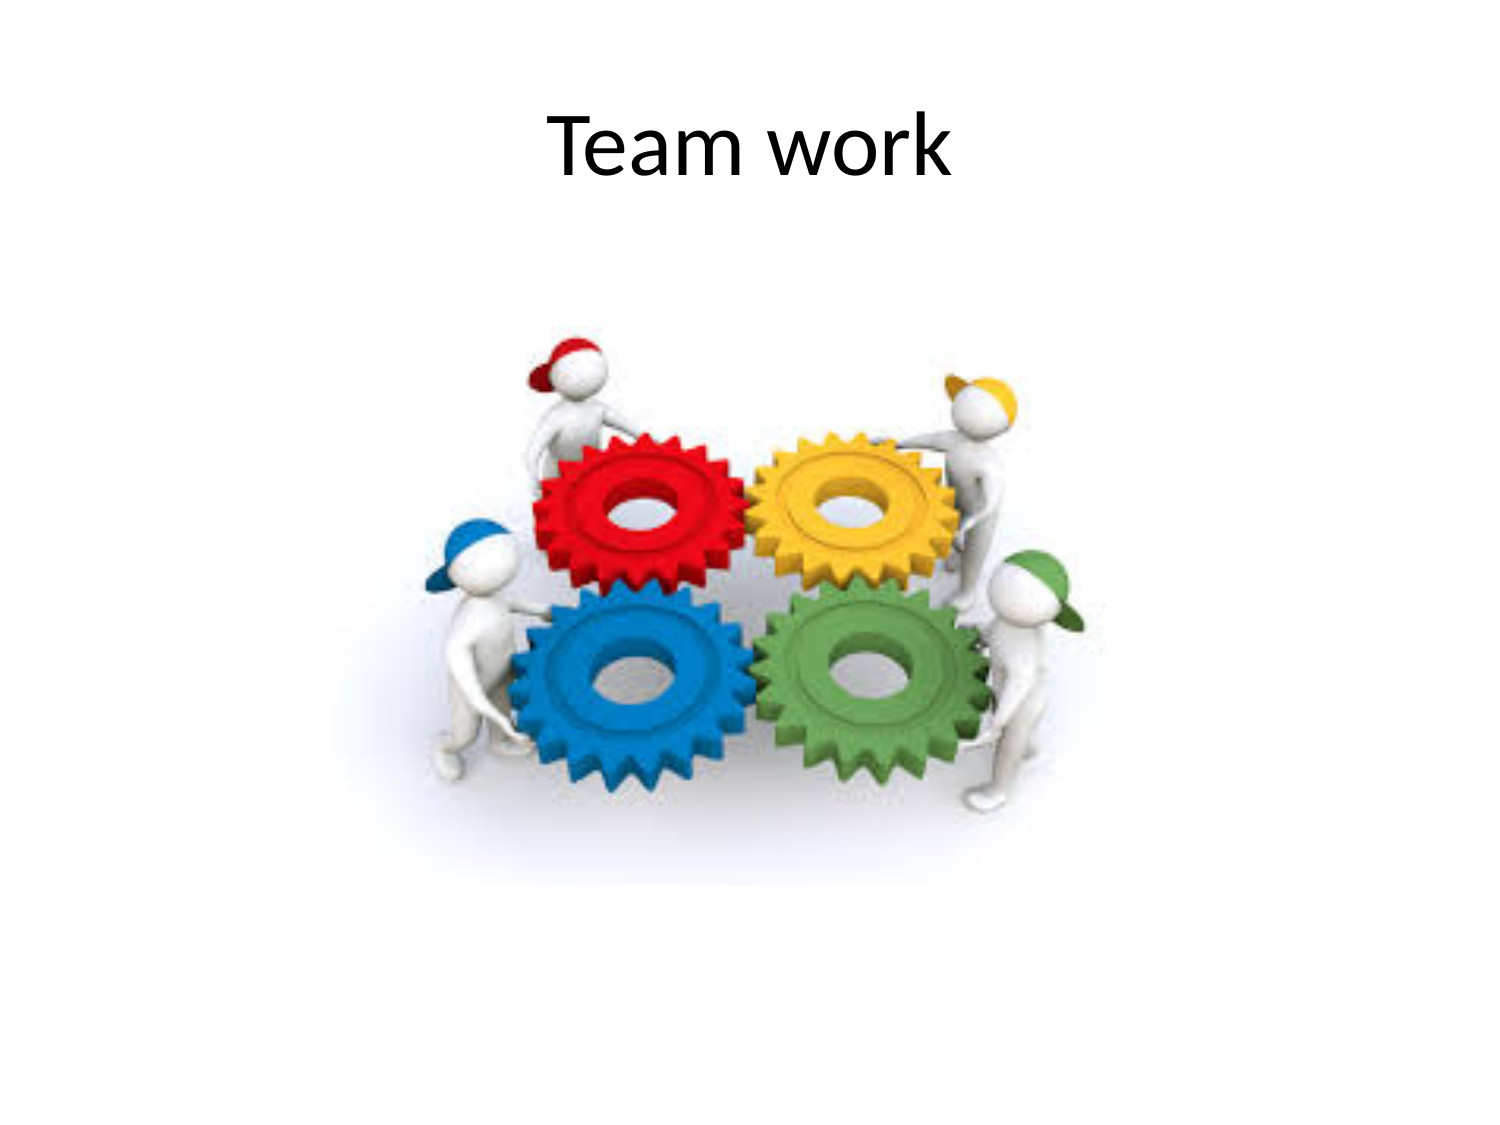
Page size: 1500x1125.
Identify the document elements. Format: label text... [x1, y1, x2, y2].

title Team work [75, 45, 1425, 233]
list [300, 302, 1157, 885]
